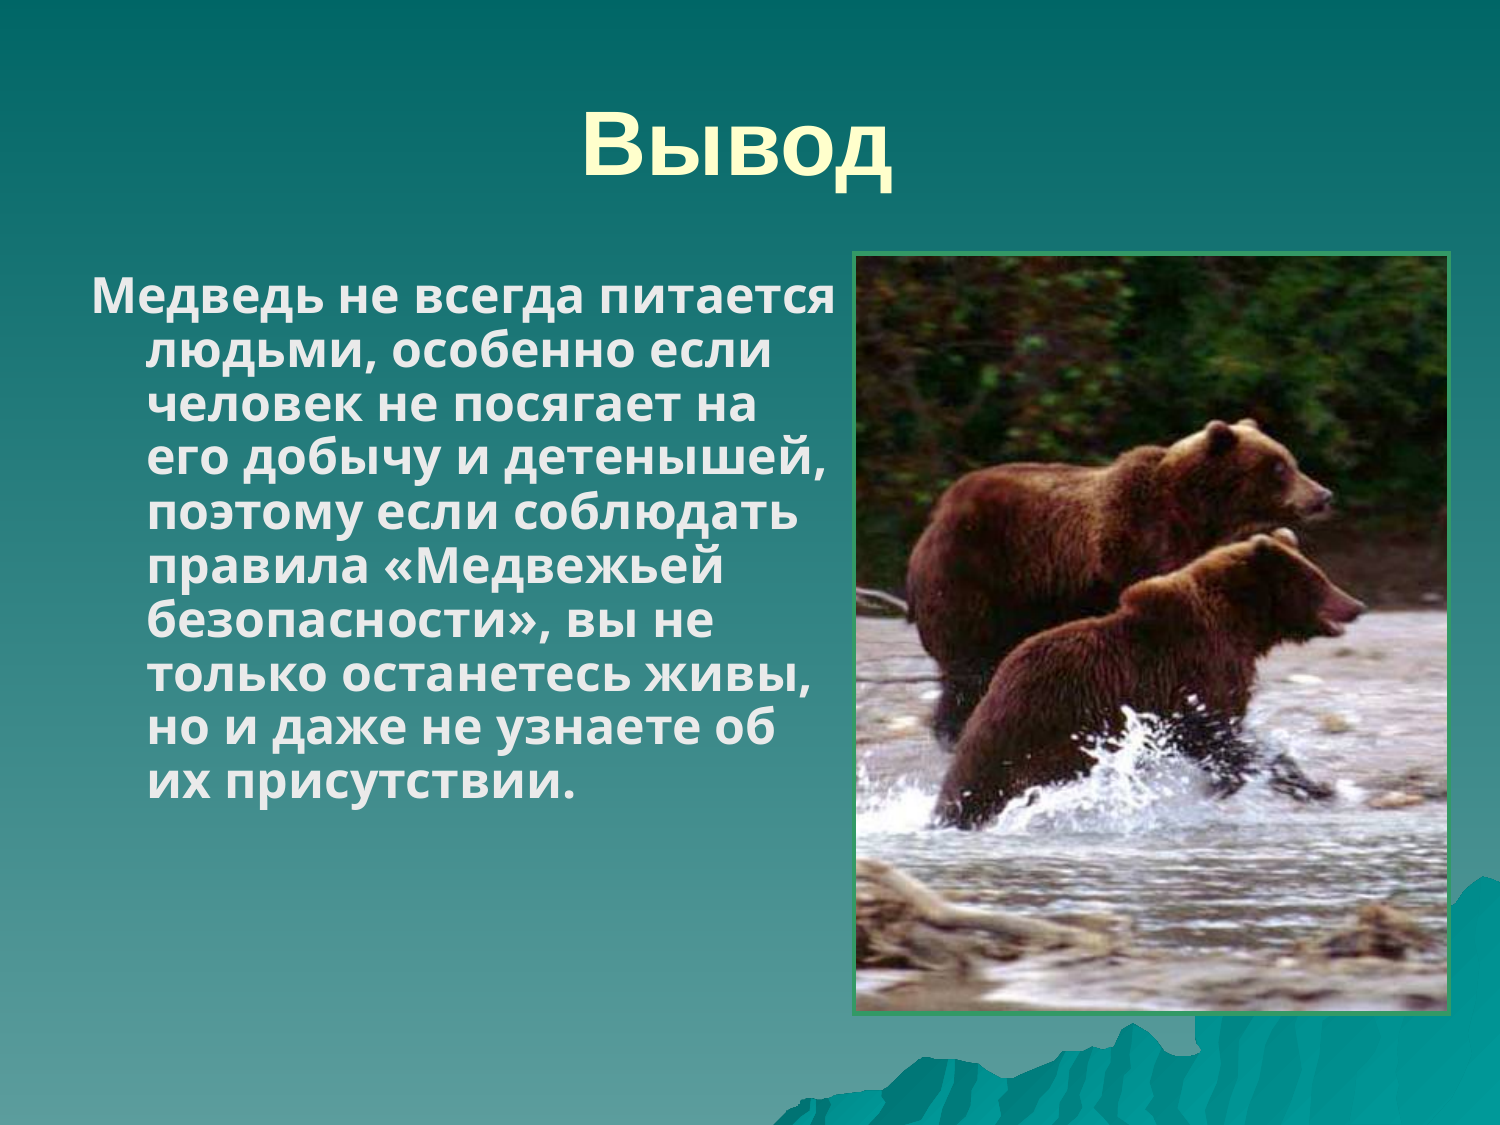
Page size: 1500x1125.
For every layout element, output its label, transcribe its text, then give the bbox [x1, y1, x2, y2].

picture [855, 255, 1448, 1012]
title Вывод [74, 45, 1426, 233]
list Медведь не всегда питается людьми, особенно если человек не посягает на его добычу и детенышей, поэтому если соблюдать правила «Медвежьей безопасности», вы не только останетесь живы, но и даже не узнаете об их присутствии. [74, 262, 850, 1006]
